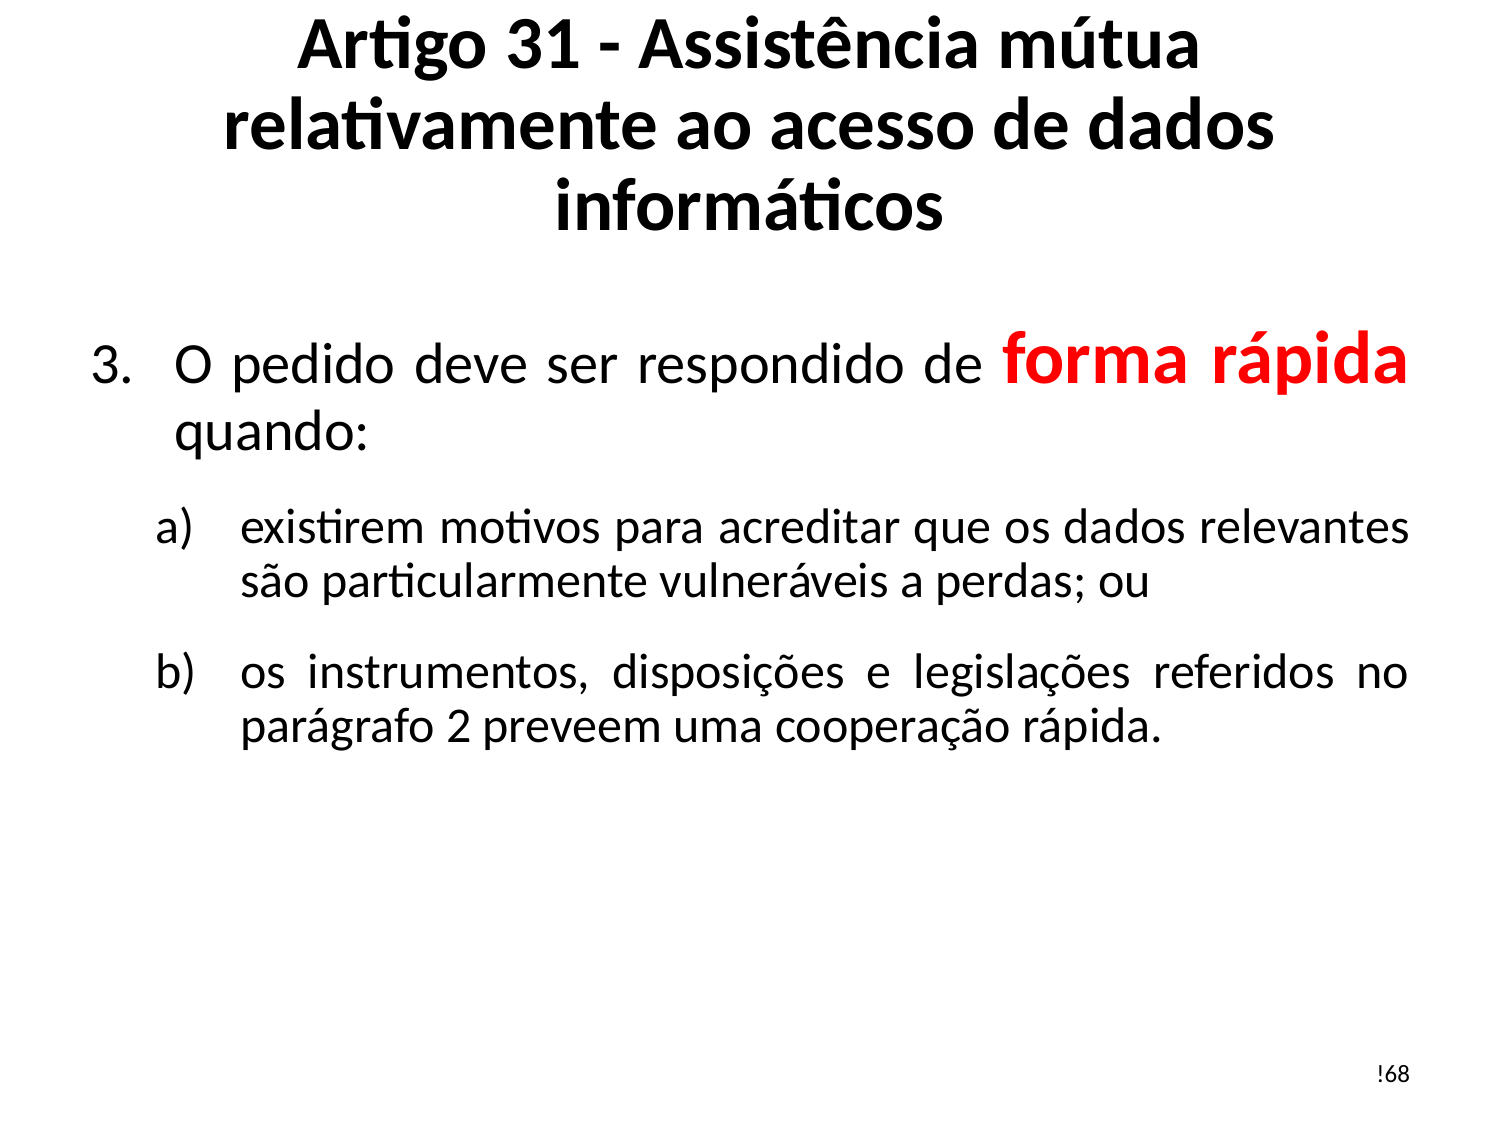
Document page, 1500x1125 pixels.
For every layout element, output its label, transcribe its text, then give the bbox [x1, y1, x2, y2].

slide_number !68 [1074, 1042, 1425, 1103]
title Artigo 31 - Assistência mútua relativamente ao acesso de dados informáticos [75, 45, 1425, 206]
text_box O pedido deve ser respondido de forma rápida quando: existirem motivos para acreditar que os dados relevantes são particularmente vulneráveis ​​a perdas; ou os instrumentos, disposições e legislações referidos no parágrafo 2 preveem uma cooperação rápida. [74, 311, 1425, 1016]
